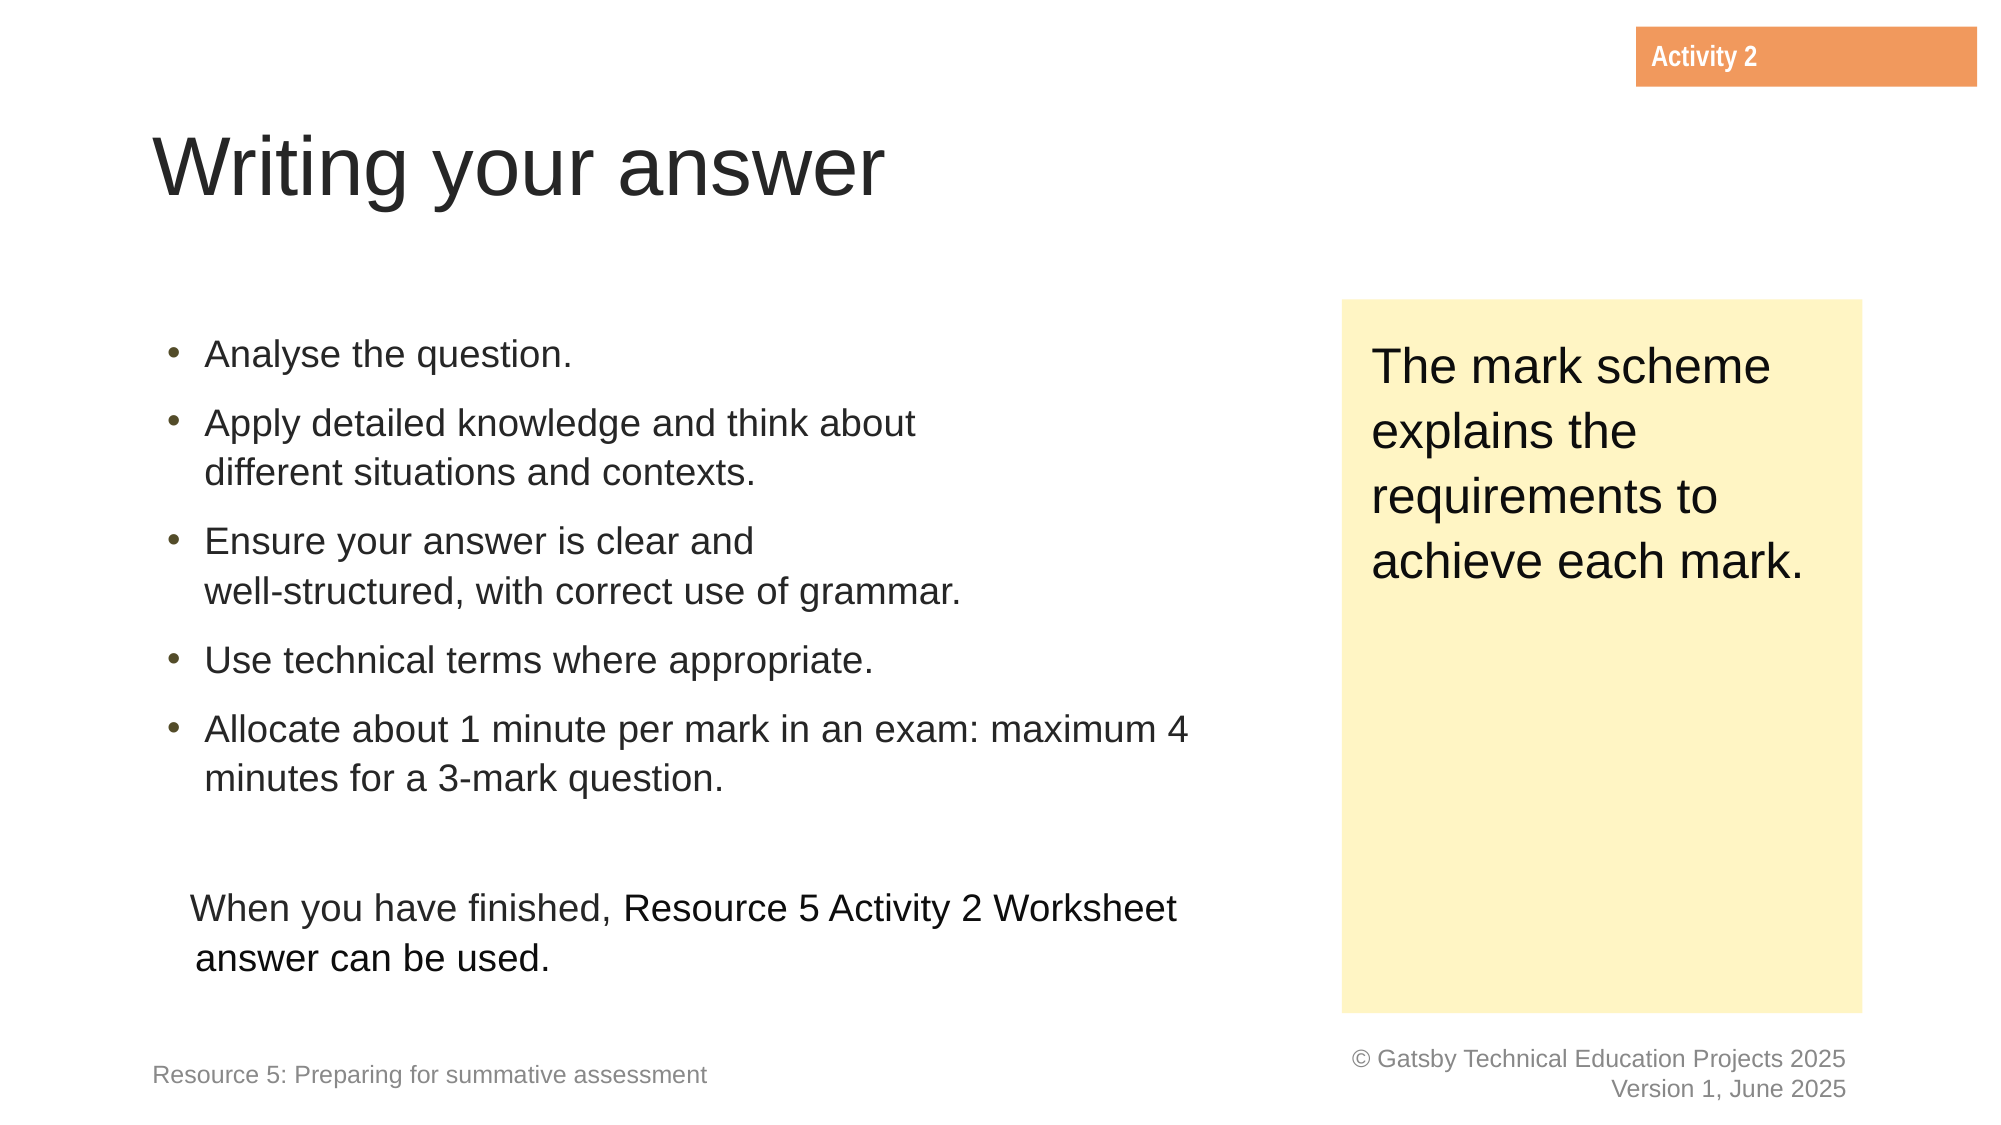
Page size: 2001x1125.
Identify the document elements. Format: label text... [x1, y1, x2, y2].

title Writing your answer [137, 59, 1863, 278]
list Analyse the question. Apply detailed knowledge and think about different situations and contexts. Ensure your answer is clear and well-structured, with correct use of grammar. Use technical terms where appropriate. Allocate about 1 minute per mark in an exam: maximum 4 minutes for a 3-mark question. When you have finished, Resource 5 Activity 2 Worksheet answer can be used. [137, 295, 1319, 1010]
list Resource 5: Preparing for summative assessment [137, 1042, 1319, 1103]
list Activity 2 [1636, 26, 1978, 87]
list The mark scheme explains the requirements to achieve each mark. [1340, 298, 1864, 1015]
